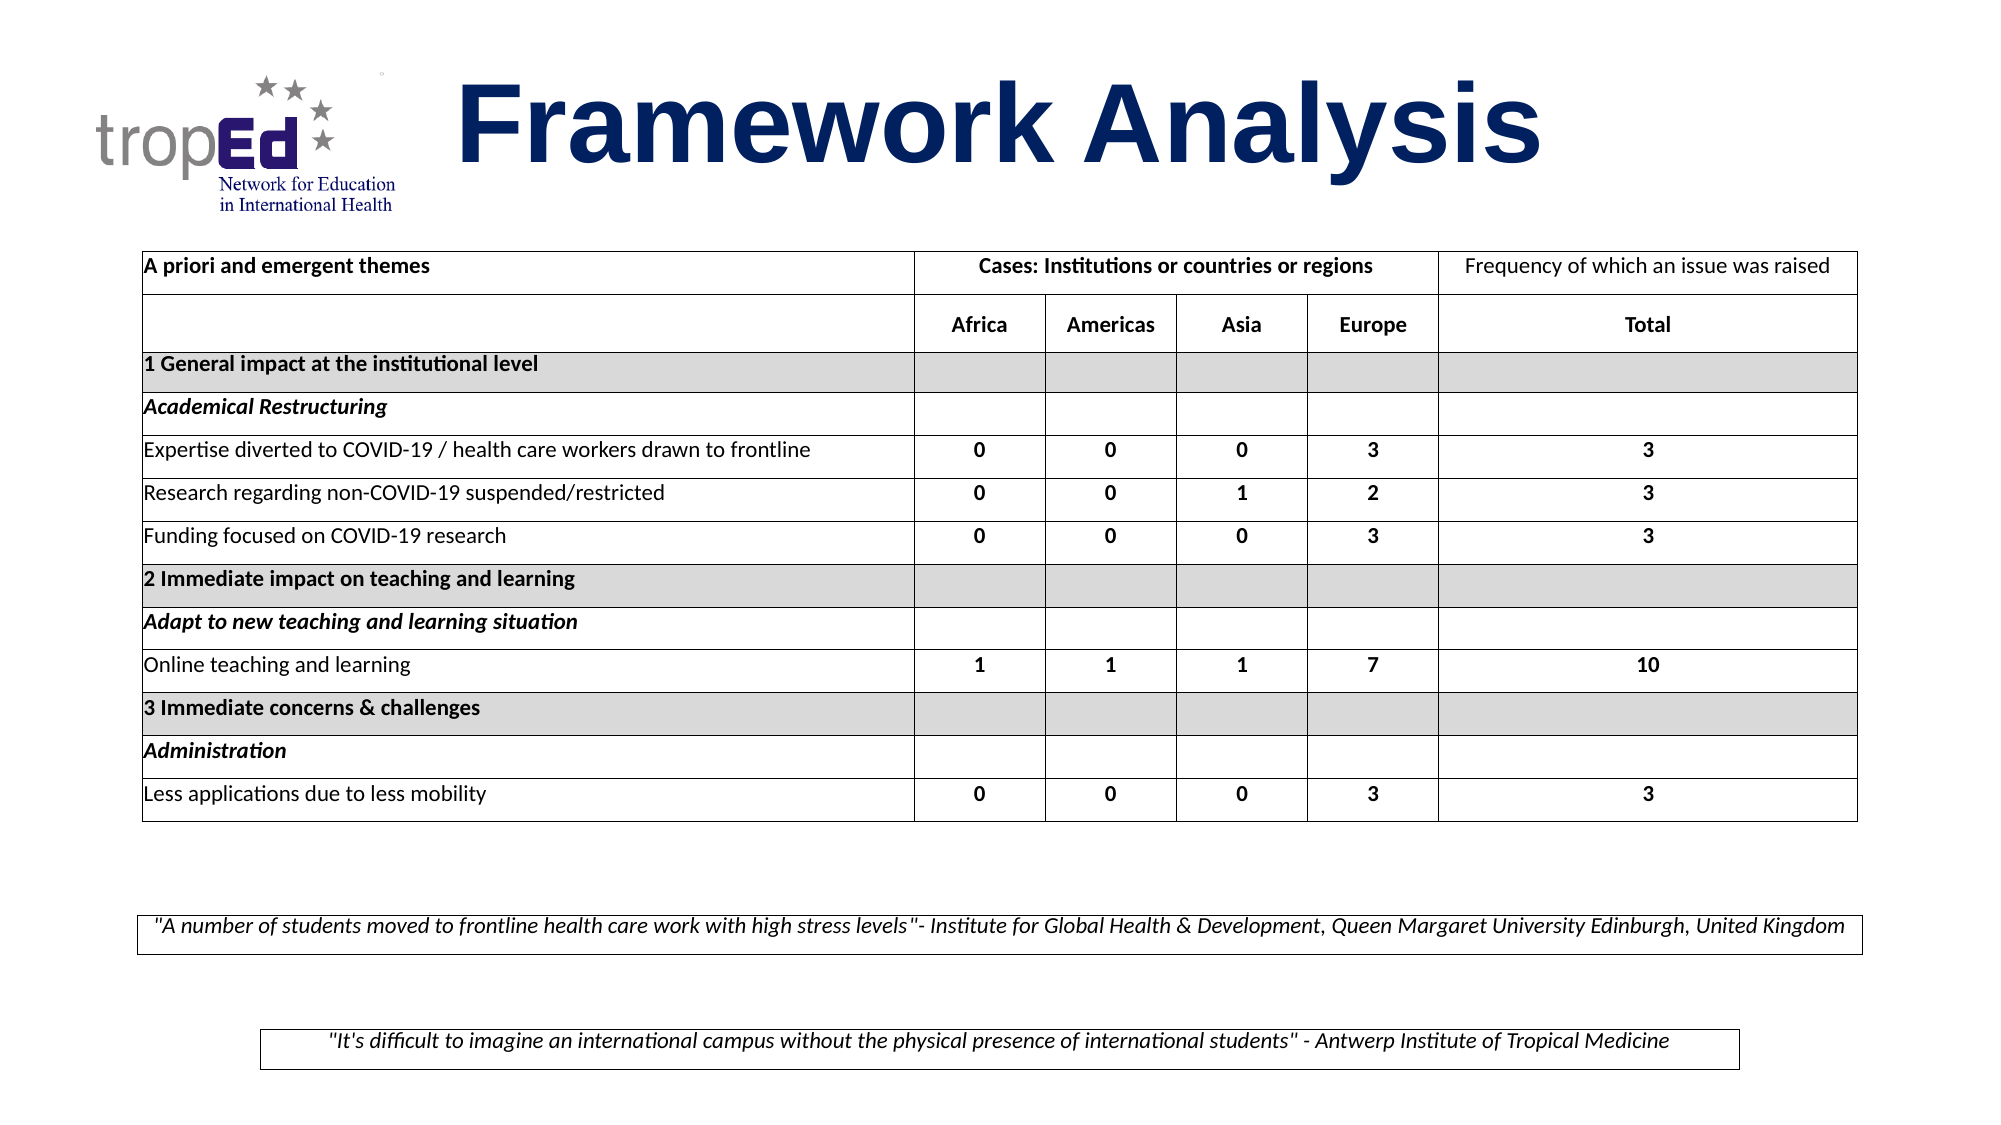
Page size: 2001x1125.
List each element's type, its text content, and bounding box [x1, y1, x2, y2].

table_cell 0 [1046, 779, 1176, 821]
table_header Frequency of which an issue was raised [1439, 252, 1857, 294]
table_cell 0 [915, 436, 1045, 478]
picture [73, 59, 412, 246]
table_cell 0 [915, 522, 1045, 564]
table_cell [1439, 608, 1857, 649]
table_cell Adapt to new teaching and learning situation [143, 608, 914, 649]
table_header Cases: Institutions or countries or regions [915, 252, 1438, 294]
table_cell 0 [1046, 522, 1176, 564]
table_cell [915, 736, 1045, 778]
table_cell 1 [915, 650, 1045, 692]
table_cell [915, 353, 1045, 392]
table_cell 3 [1439, 479, 1857, 521]
table_cell 3 [1308, 436, 1438, 478]
table_cell 0 [915, 779, 1045, 821]
table_cell [143, 295, 914, 352]
table_header "It's difficult to imagine an international campus without the physical presence of international students" - Antwerp Institute of Tropical Medicine [261, 1030, 1739, 1069]
table_cell [1308, 565, 1438, 607]
table_cell 0 [915, 479, 1045, 521]
table_cell 3 [1308, 779, 1438, 821]
table_cell [1439, 393, 1857, 435]
table_cell 0 [1177, 779, 1307, 821]
table_cell 0 [1046, 436, 1176, 478]
table_cell 1 [1046, 650, 1176, 692]
table_cell Expertise diverted to COVID-19 / health care workers drawn to frontline [143, 436, 914, 478]
table_cell 3 [1308, 522, 1438, 564]
table_cell [1439, 736, 1857, 778]
title Framework Analysis [412, 59, 1863, 193]
table_cell 1 General impact at the institutional level [143, 353, 914, 392]
table_cell Academical Restructuring [143, 393, 914, 435]
table_cell [1046, 393, 1176, 435]
table_cell Less applications due to less mobility [143, 779, 914, 821]
table_cell [1177, 693, 1307, 735]
table_cell 0 [1177, 522, 1307, 564]
table_cell 3 [1439, 522, 1857, 564]
table_cell Administration [143, 736, 914, 778]
table_cell [1046, 693, 1176, 735]
table_cell Asia [1177, 295, 1307, 352]
table_cell 7 [1308, 650, 1438, 692]
table_cell [1308, 353, 1438, 392]
table_cell [1439, 353, 1857, 392]
table_cell Total [1439, 295, 1857, 352]
table_cell [1046, 565, 1176, 607]
table_cell [915, 565, 1045, 607]
table_cell [1308, 736, 1438, 778]
table_cell [1308, 393, 1438, 435]
table_cell 1 [1177, 479, 1307, 521]
table_cell [1177, 565, 1307, 607]
table_cell Europe [1308, 295, 1438, 352]
table_cell [915, 693, 1045, 735]
table_cell [1439, 693, 1857, 735]
table_cell Research regarding non-COVID-19 suspended/restricted [143, 479, 914, 521]
table_cell Africa [915, 295, 1045, 352]
table_cell [1308, 693, 1438, 735]
table_cell 2 [1308, 479, 1438, 521]
table_cell [1046, 353, 1176, 392]
table_cell [1046, 608, 1176, 649]
table_cell [1177, 736, 1307, 778]
table_cell [1439, 565, 1857, 607]
table_cell [1308, 608, 1438, 649]
table_cell [915, 608, 1045, 649]
table_cell [915, 393, 1045, 435]
table_cell 3 [1439, 436, 1857, 478]
table_cell Online teaching and learning [143, 650, 914, 692]
table_cell Funding focused on COVID-19 research [143, 522, 914, 564]
table_cell Americas [1046, 295, 1176, 352]
table_cell [1177, 393, 1307, 435]
table_cell 3 [1439, 779, 1857, 821]
table_header "A number of students moved to frontline health care work with high stress levels​"- Institute for Global Health & Development, Queen Margaret University Edinburgh, United Kingdom [138, 916, 1862, 954]
table_cell 3 Immediate concerns & challenges [143, 693, 914, 735]
table_cell 0 [1177, 436, 1307, 478]
table_cell 0 [1046, 479, 1176, 521]
table_header A priori and emergent themes [143, 252, 914, 294]
table_cell [1046, 736, 1176, 778]
table_cell [1177, 353, 1307, 392]
table_cell 2 Immediate impact on teaching and learning [143, 565, 914, 607]
table_cell 1 [1177, 650, 1307, 692]
table_cell [1177, 608, 1307, 649]
table_cell 10 [1439, 650, 1857, 692]
